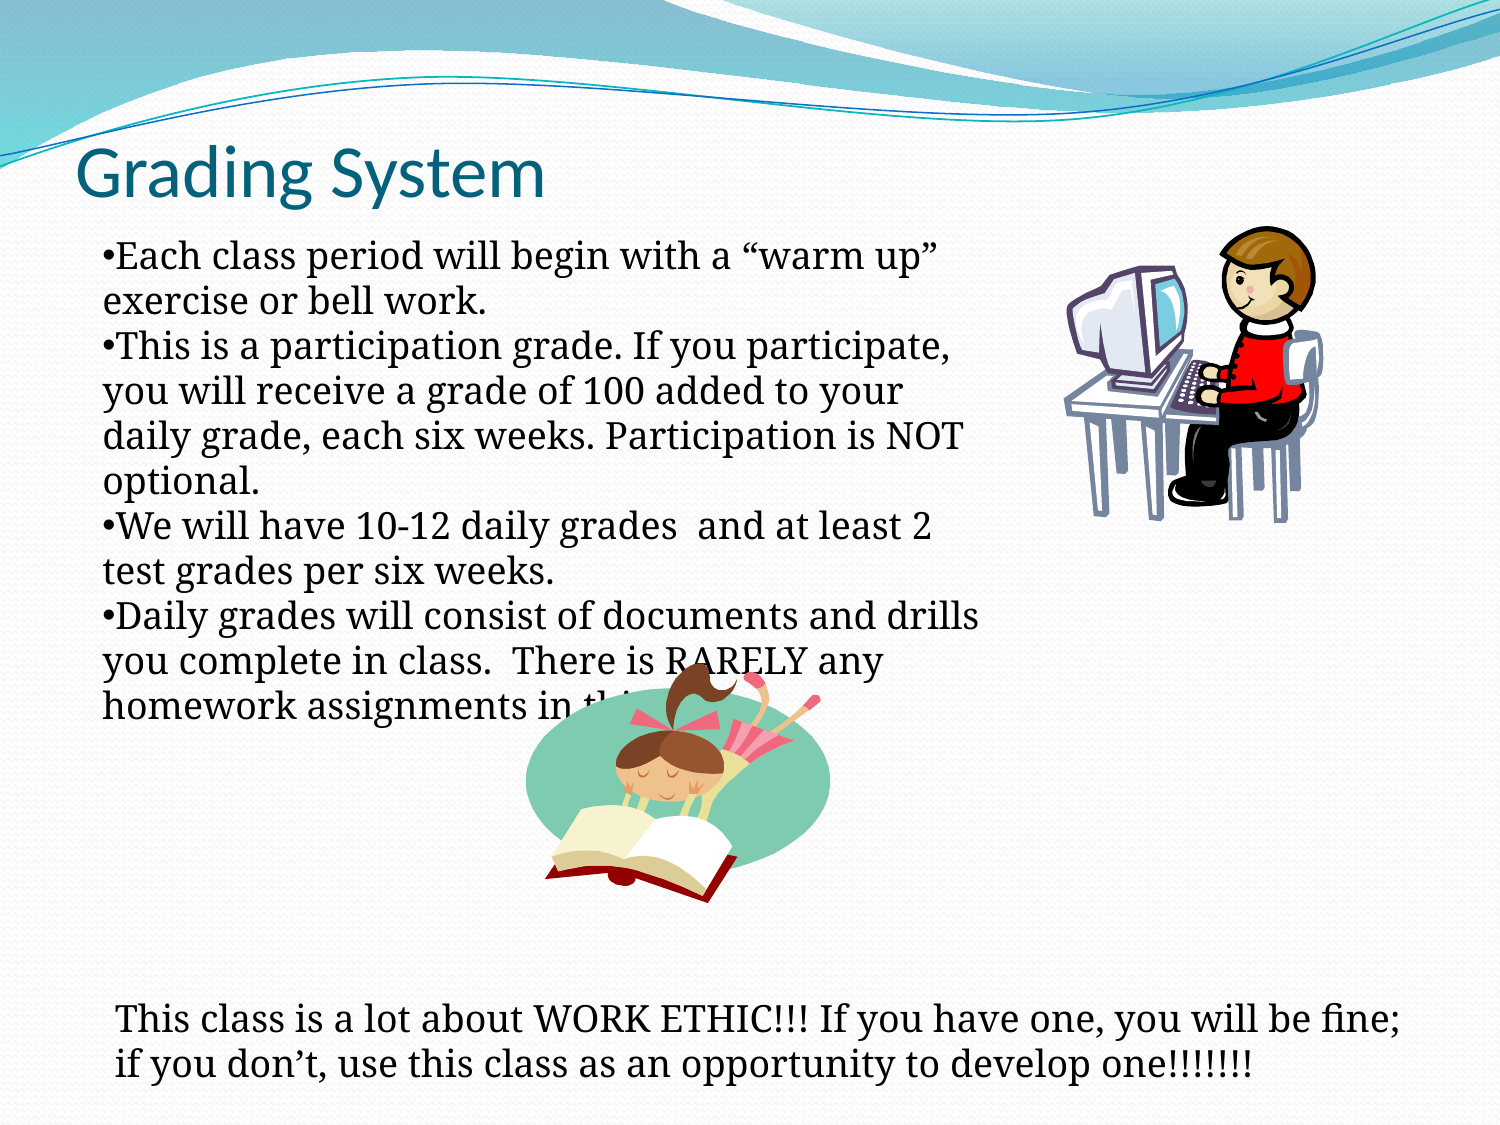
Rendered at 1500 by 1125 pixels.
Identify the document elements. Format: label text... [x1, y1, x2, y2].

text_box Each class period will begin with a “warm up” exercise or bell work. This is a participation grade. If you participate, you will receive a grade of 100 added to your daily grade, each six weeks. Participation is NOT optional. We will have 10-12 daily grades and at least 2 test grades per six weeks. Daily grades will consist of documents and drills you complete in class. There is RARELY any homework assignments in this class. [87, 224, 1000, 780]
picture [1062, 224, 1325, 525]
text_box This class is a lot about WORK ETHIC!!! If you have one, you will be fine; if you don’t, use this class as an opportunity to develop one!!!!!!! [99, 987, 1425, 1093]
title Grading System [75, 115, 1438, 303]
picture [524, 662, 832, 905]
